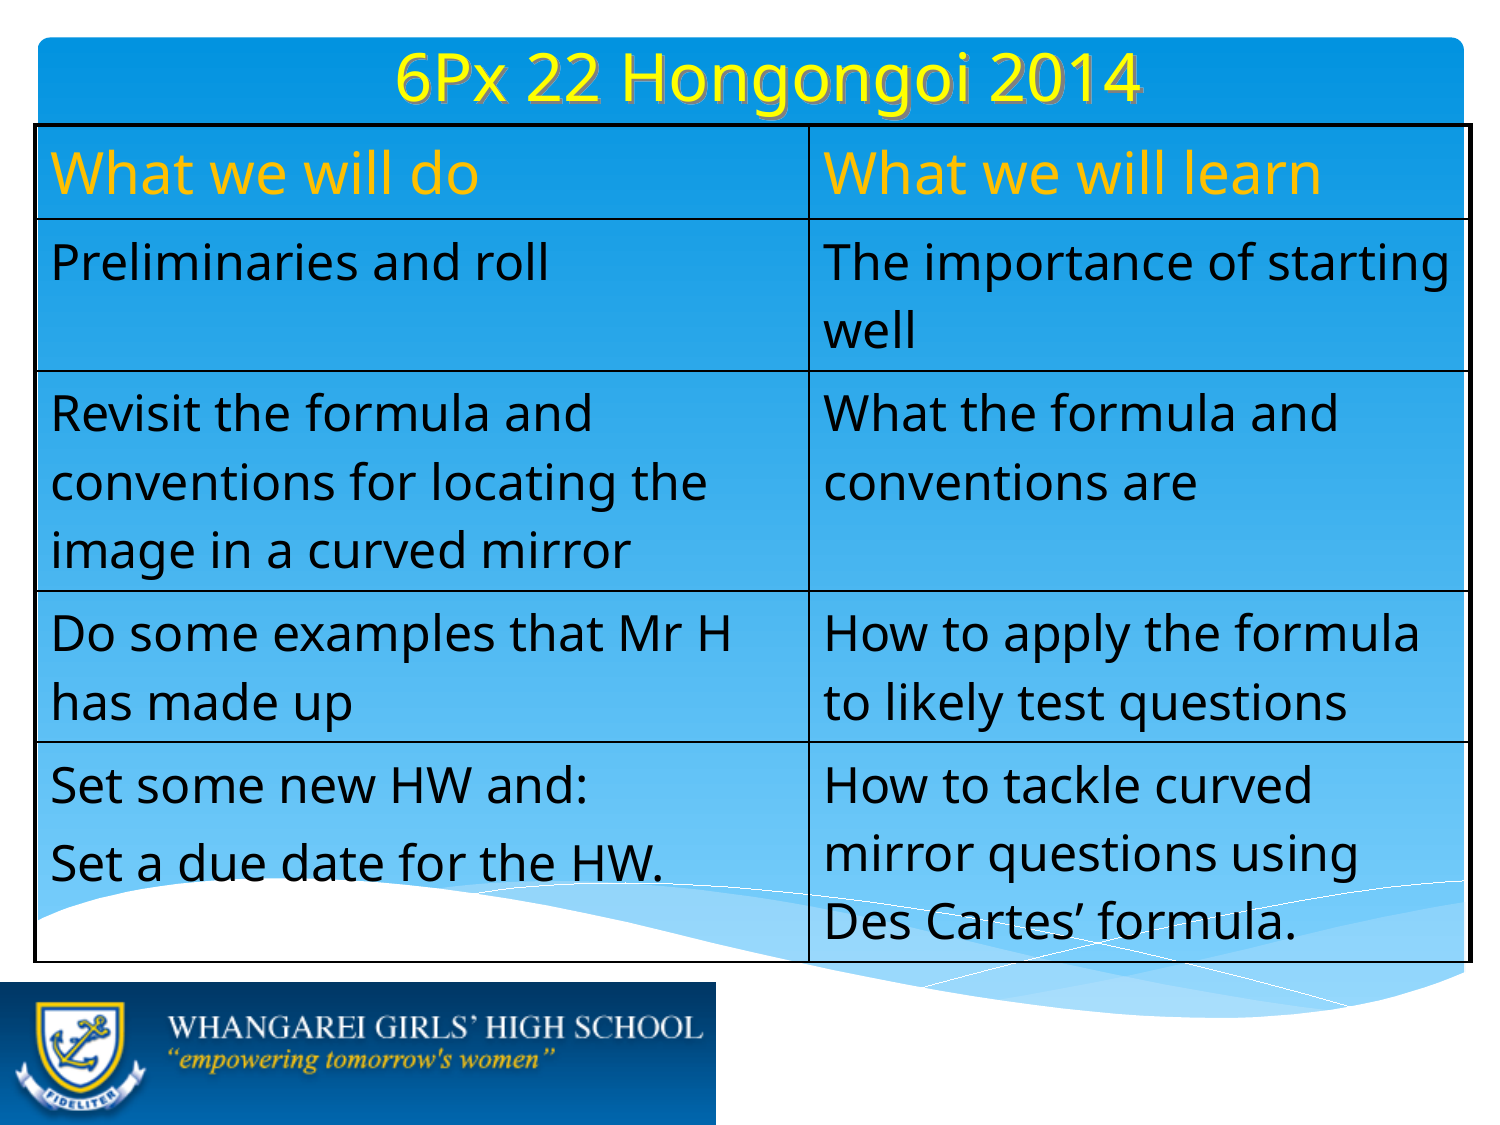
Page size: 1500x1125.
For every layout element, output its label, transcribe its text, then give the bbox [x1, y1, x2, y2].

table_cell The importance of starting well [810, 220, 1468, 370]
table_header What we will do [37, 127, 808, 218]
picture [0, 982, 716, 1125]
table_cell Do some examples that Mr H has made up [37, 592, 808, 741]
table_cell What the formula and conventions are [810, 372, 1468, 590]
table_cell How to apply the formula to likely test questions [810, 592, 1468, 741]
table_cell Set some new HW and: Set a due date for the HW. [37, 743, 808, 961]
text_box 6Px 22 Hongongoi 2014 [162, 24, 1375, 123]
table_cell Preliminaries and roll [37, 220, 808, 370]
table_header What we will learn [810, 127, 1468, 218]
table_cell Revisit the formula and conventions for locating the image in a curved mirror [37, 372, 808, 590]
table_cell How to tackle curved mirror questions using Des Cartes’ formula. [810, 743, 1468, 961]
